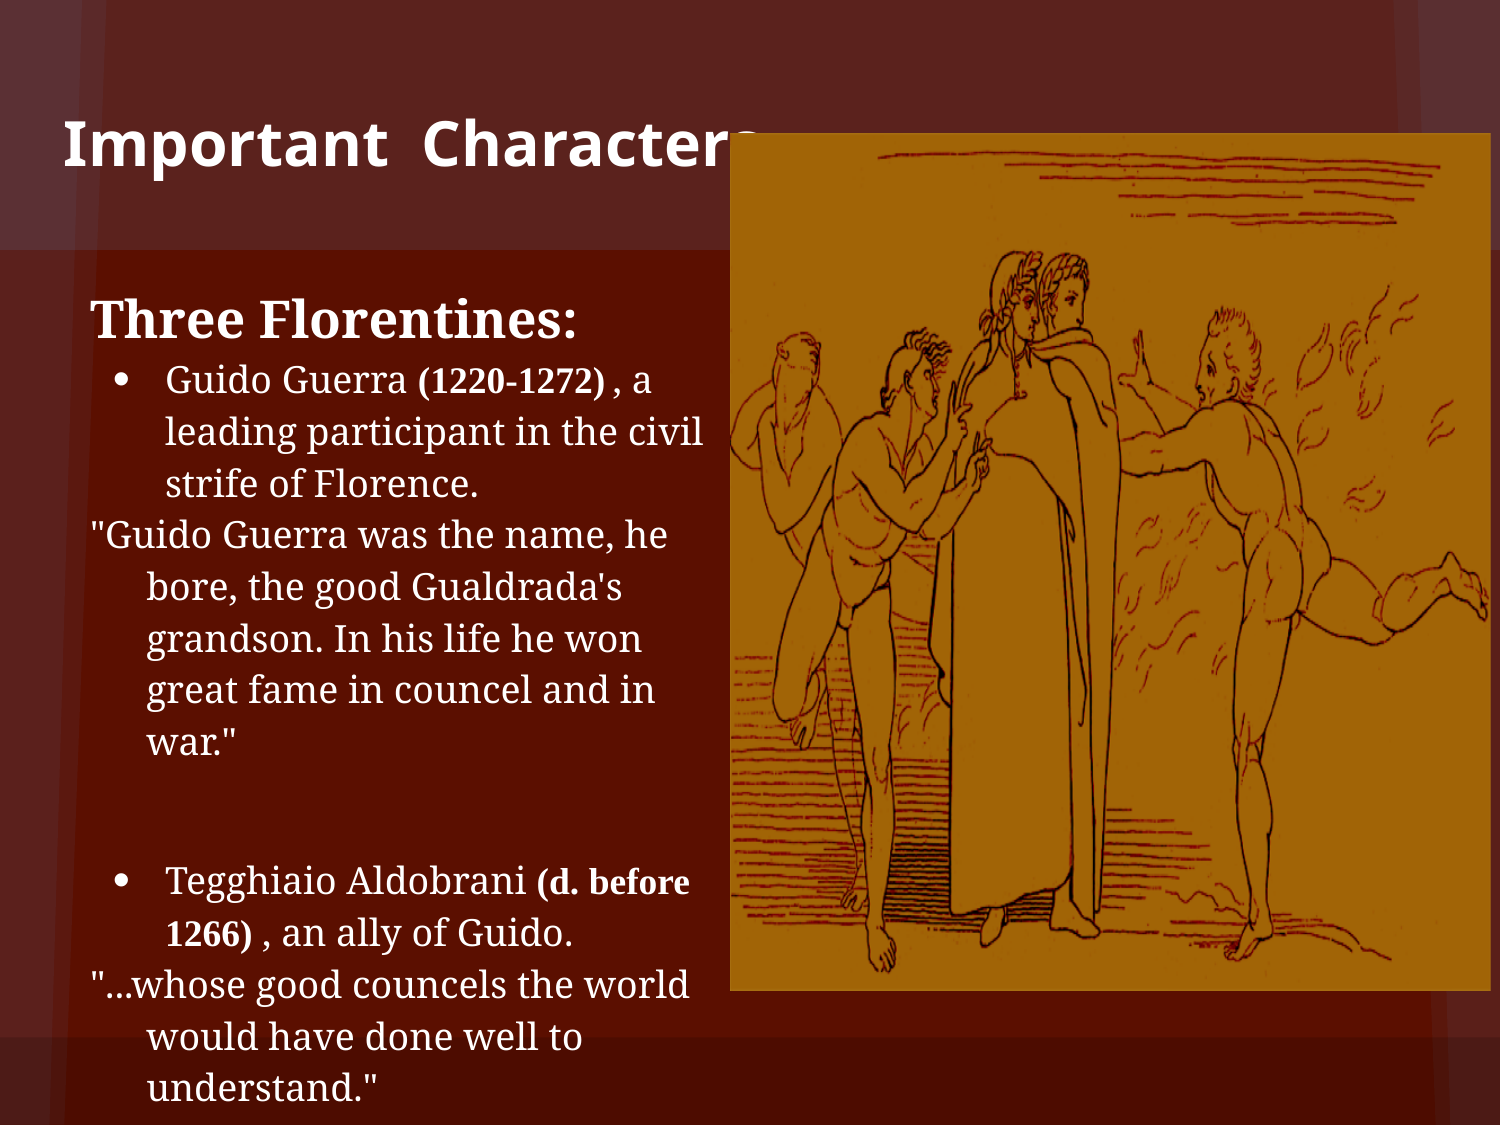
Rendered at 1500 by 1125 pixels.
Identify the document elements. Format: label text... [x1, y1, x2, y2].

title Important Characters [11, 0, 1350, 195]
text_box [730, 133, 1491, 991]
list Three Florentines: Guido Guerra (1220-1272) , a leading participant in the civil strife of Florence. "Guido Guerra was the name, he bore, the good Gualdrada's grandson. In his life he won great fame in councel and in war." Tegghiaio Aldobrani (d. before 1266) , an ally of Guido. "...whose good councels the world would have done well to understand." [75, 262, 731, 1125]
